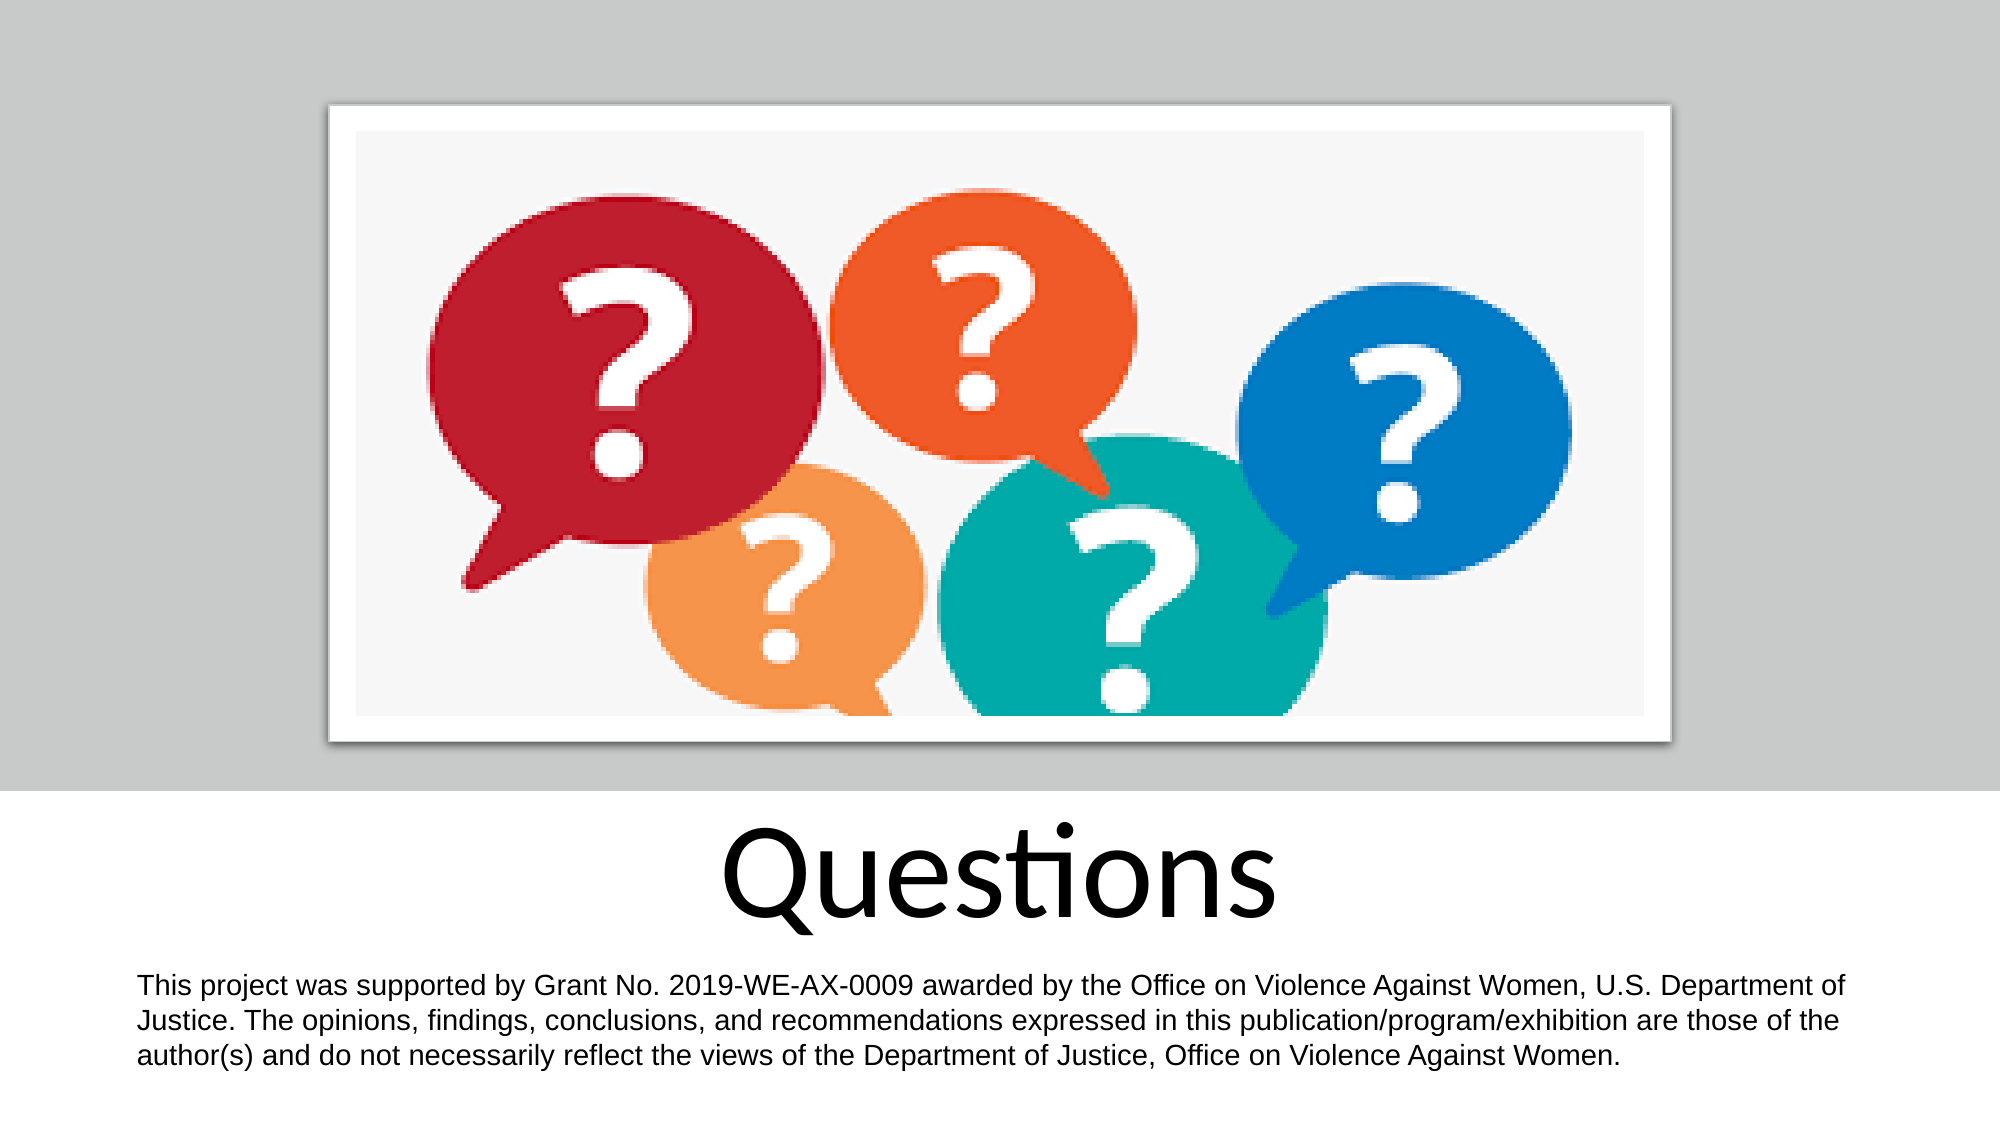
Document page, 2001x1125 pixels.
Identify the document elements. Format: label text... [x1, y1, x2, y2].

text_box [328, 104, 1672, 743]
text_box This project was supported by Grant No. 2019-WE-AX-0009 awarded by the Office on Violence Against Women, U.S. Department of Justice. The opinions, findings, conclusions, and recommendations expressed in this publication/program/exhibition are those of the author(s) and do not necessarily reflect the views of the Department of Justice, Office on Violence Against Women. [122, 959, 1878, 1079]
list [355, 131, 1645, 716]
text_box [0, 0, 2000, 792]
title Questions [105, 818, 1895, 929]
